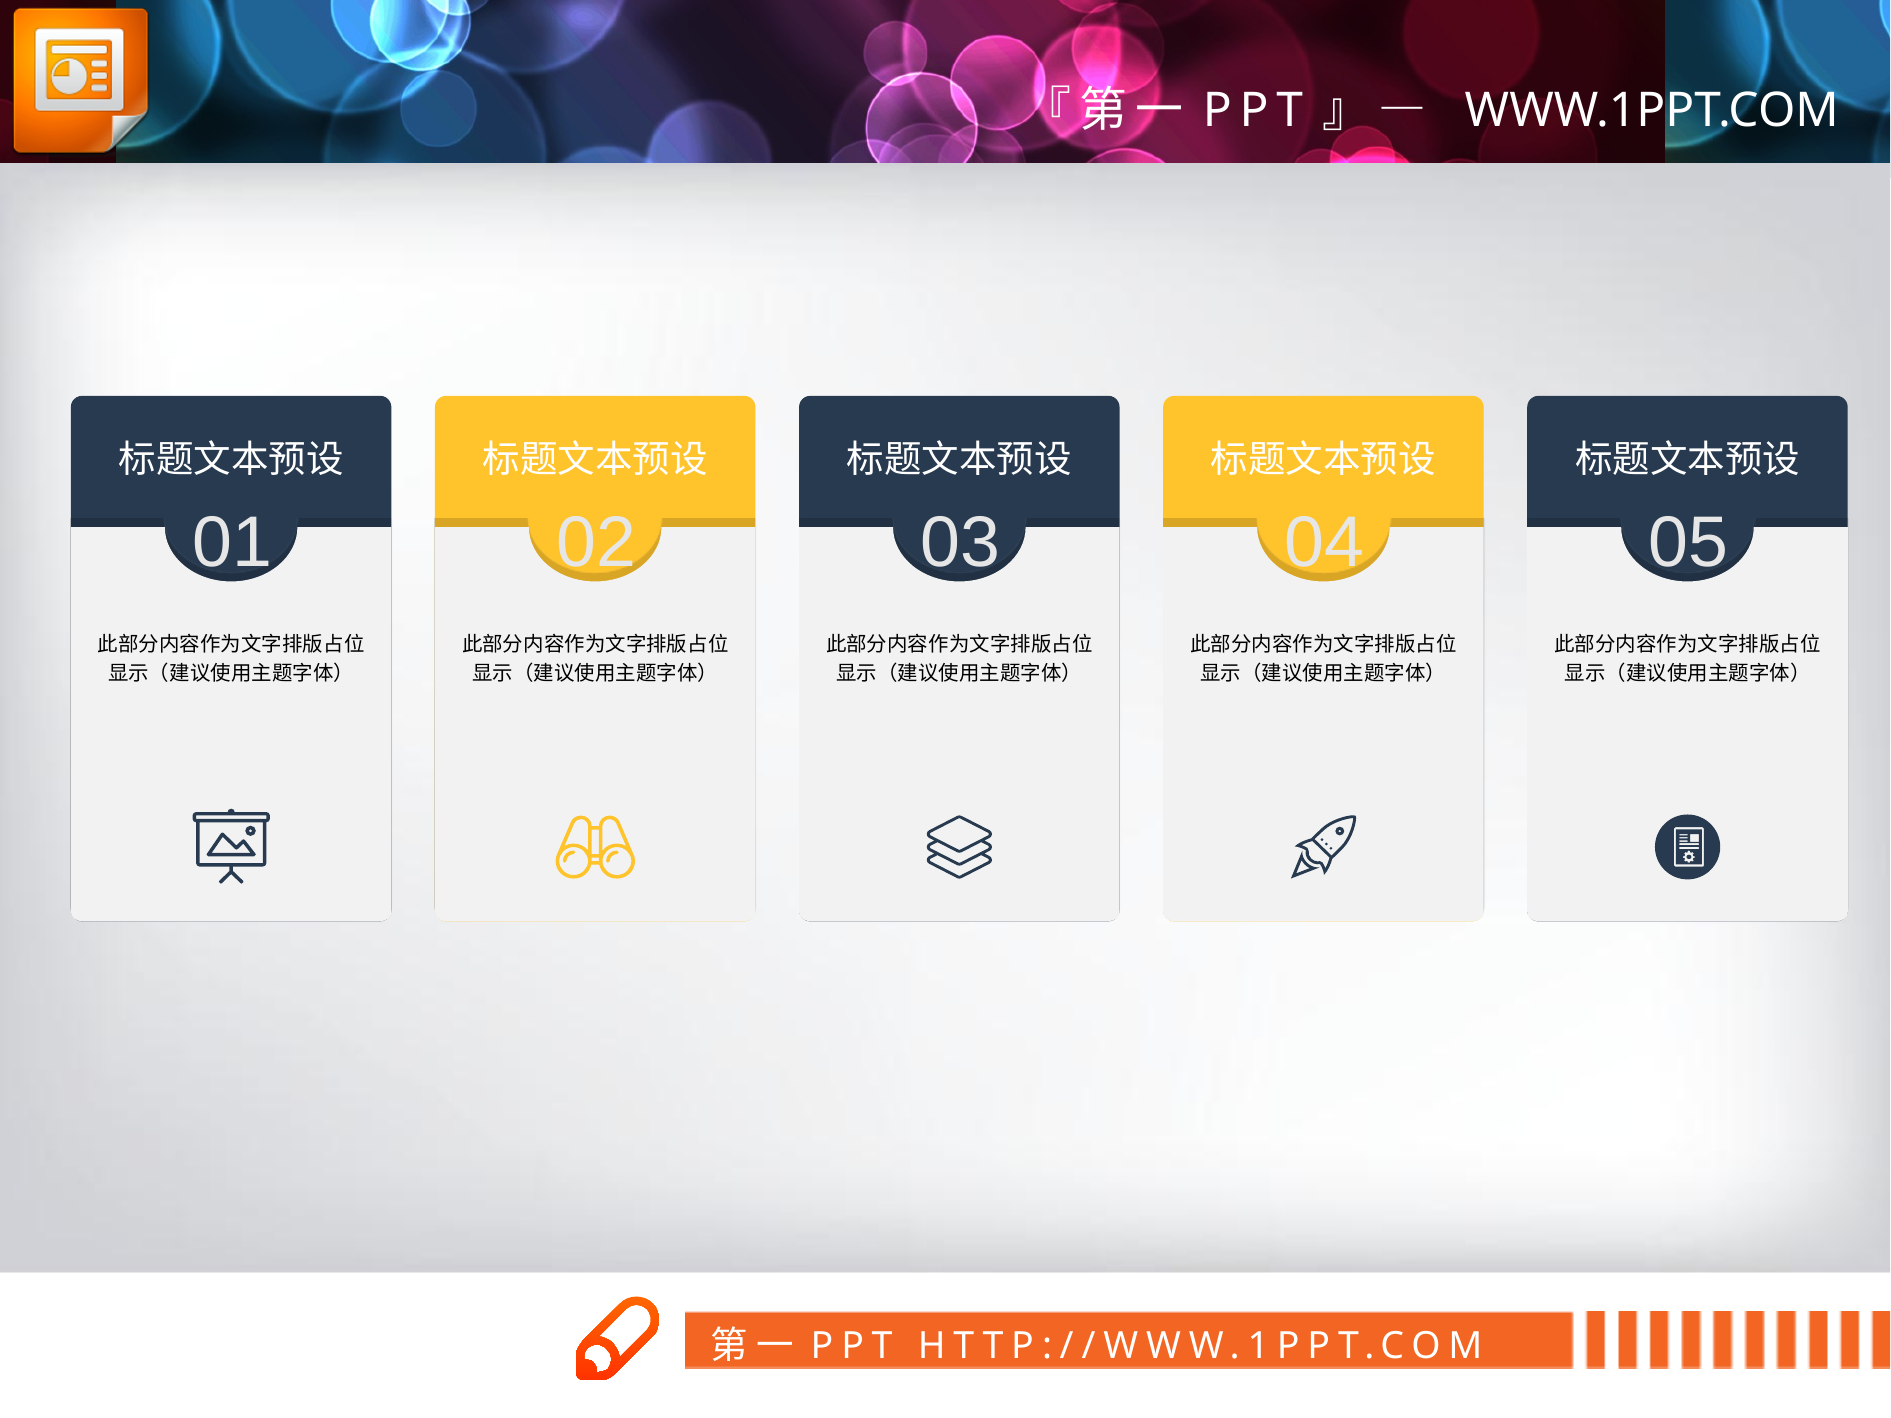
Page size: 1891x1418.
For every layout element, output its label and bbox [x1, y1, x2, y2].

text_box [434, 395, 756, 922]
text_box [70, 395, 392, 922]
picture [685, 1311, 1891, 1369]
text_box [1162, 395, 1484, 922]
picture [0, 0, 1891, 1275]
text_box [798, 395, 1120, 922]
text_box [1526, 395, 1848, 922]
